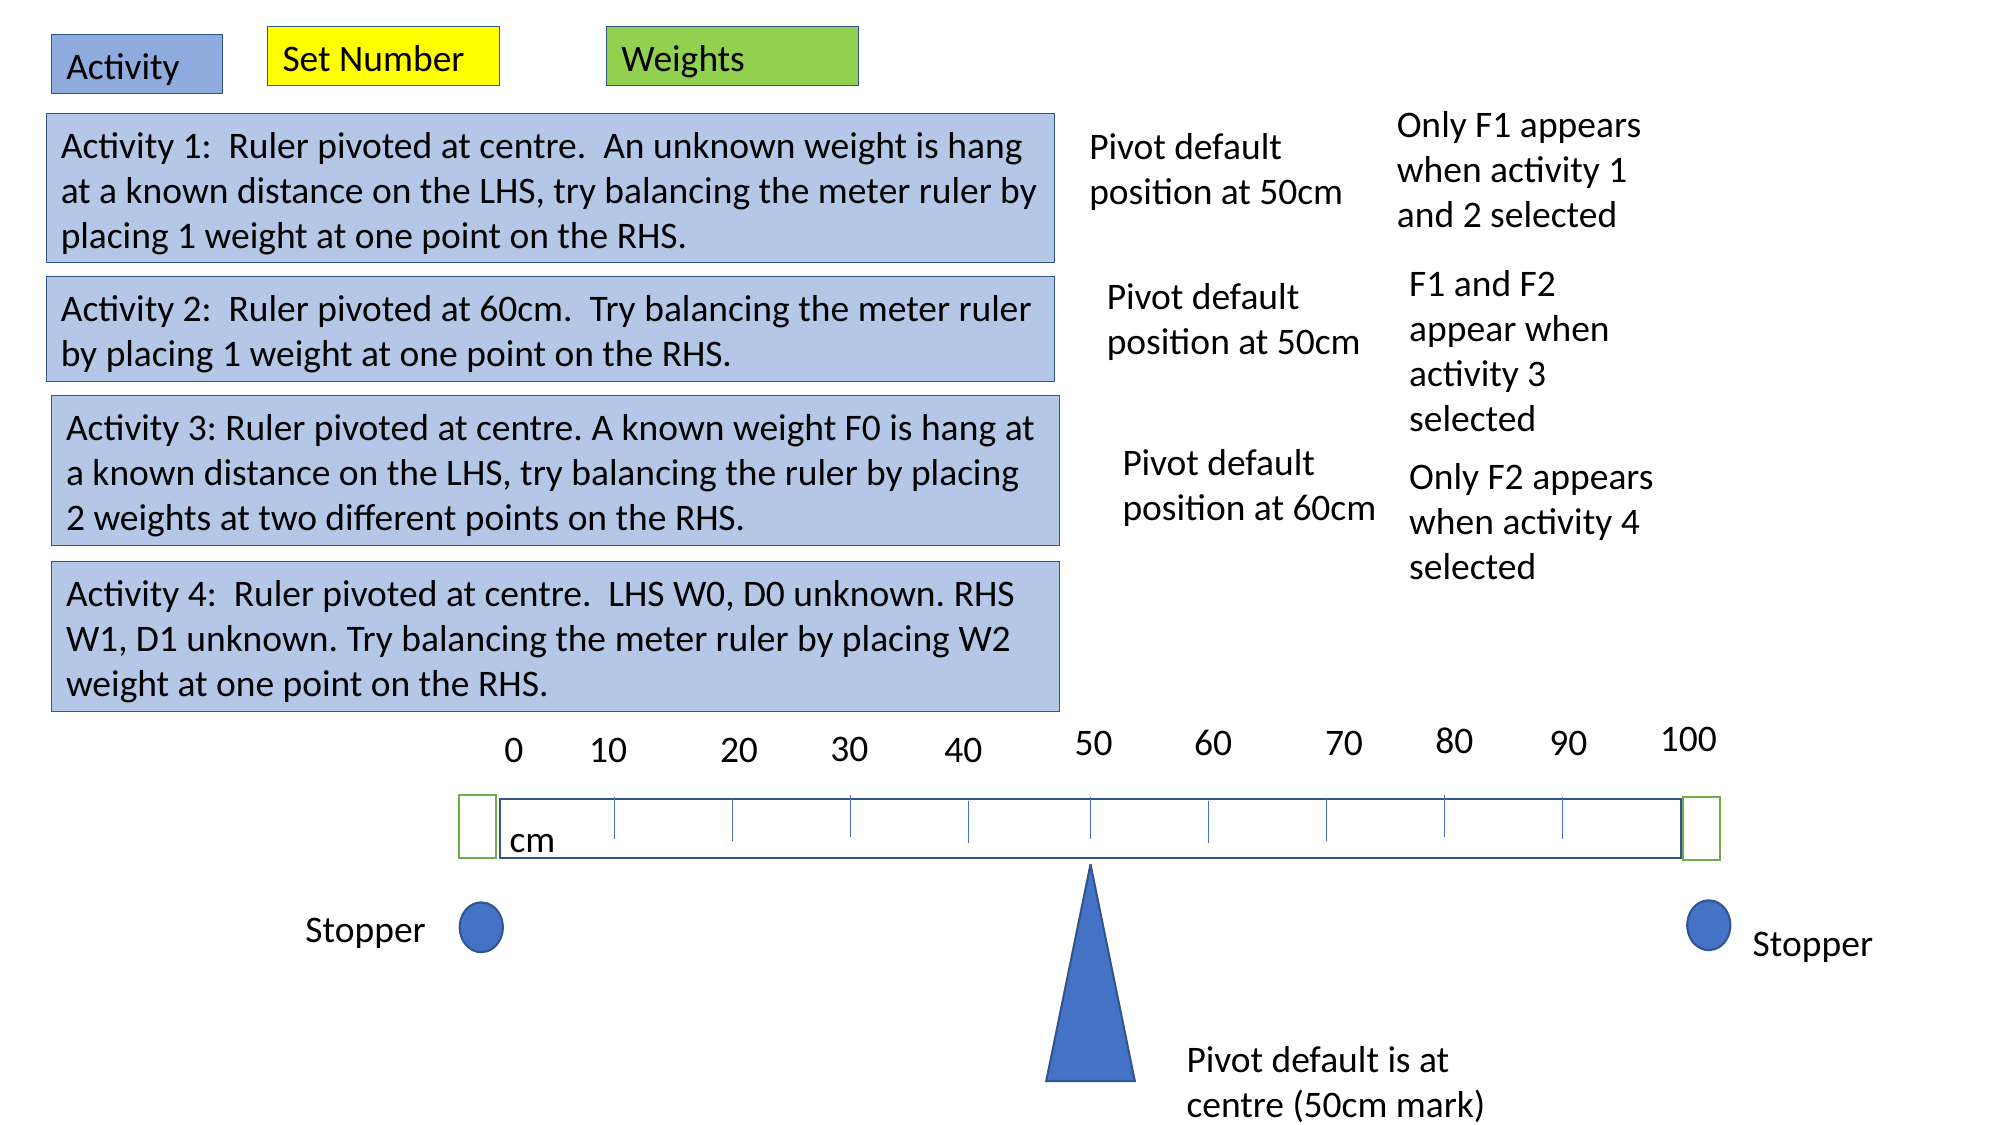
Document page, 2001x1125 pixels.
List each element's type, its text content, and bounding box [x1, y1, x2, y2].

text_box [458, 794, 497, 859]
text_box [477, 901, 504, 954]
text_box Pivot default position at 50cm [1074, 115, 1362, 220]
text_box cm [494, 807, 590, 868]
text_box 100 [1645, 706, 1761, 766]
text_box Stopper [1737, 911, 1925, 972]
text_box 50 [1059, 710, 1155, 771]
text_box Only F1 appears when activity 1 and 2 selected [1382, 92, 1669, 243]
text_box Pivot default position at 50cm [1092, 264, 1379, 370]
text_box Only F2 appears when activity 4 selected [1394, 444, 1682, 595]
text_box 80 [1420, 709, 1491, 769]
text_box 20 [705, 717, 776, 777]
text_box 90 [1534, 710, 1605, 770]
text_box [1045, 864, 1137, 1083]
text_box Activity 3: Ruler pivoted at centre. A known weight F0 is hang at a known distance on the LHS, try balancing the ruler by placing 2 weights at two different points on the RHS. [51, 395, 1060, 546]
text_box F1 and F2 appear when activity 3 selected [1394, 251, 1682, 444]
text_box Stopper [290, 897, 477, 958]
text_box Activity 4: Ruler pivoted at centre. LHS W0, D0 unknown. RHS W1, D1 unknown. Try balancing the meter ruler by placing W2 weight at one point on the RHS. [51, 561, 1060, 712]
text_box Pivot default position at 60cm [1107, 430, 1394, 536]
text_box Activity 2: Ruler pivoted at 60cm. Try balancing the meter ruler by placing 1 weight at one point on the RHS. [46, 276, 1055, 382]
text_box 10 [574, 717, 645, 777]
text_box Activity [51, 34, 223, 94]
text_box Pivot default is at centre (50cm mark) [1171, 1028, 1509, 1125]
text_box Weights [606, 26, 859, 86]
text_box Set Number [267, 26, 500, 86]
text_box 60 [1179, 710, 1250, 770]
text_box 40 [929, 717, 1000, 778]
text_box [499, 798, 1682, 859]
text_box Activity 1: Ruler pivoted at centre. An unknown weight is hang at a known distance on the LHS, try balancing the meter ruler by placing 1 weight at one point on the RHS. [46, 113, 1055, 263]
text_box 0 [489, 717, 574, 777]
text_box 30 [815, 716, 886, 776]
text_box 70 [1310, 710, 1381, 770]
text_box [1682, 796, 1721, 861]
text_box [1686, 899, 1732, 952]
